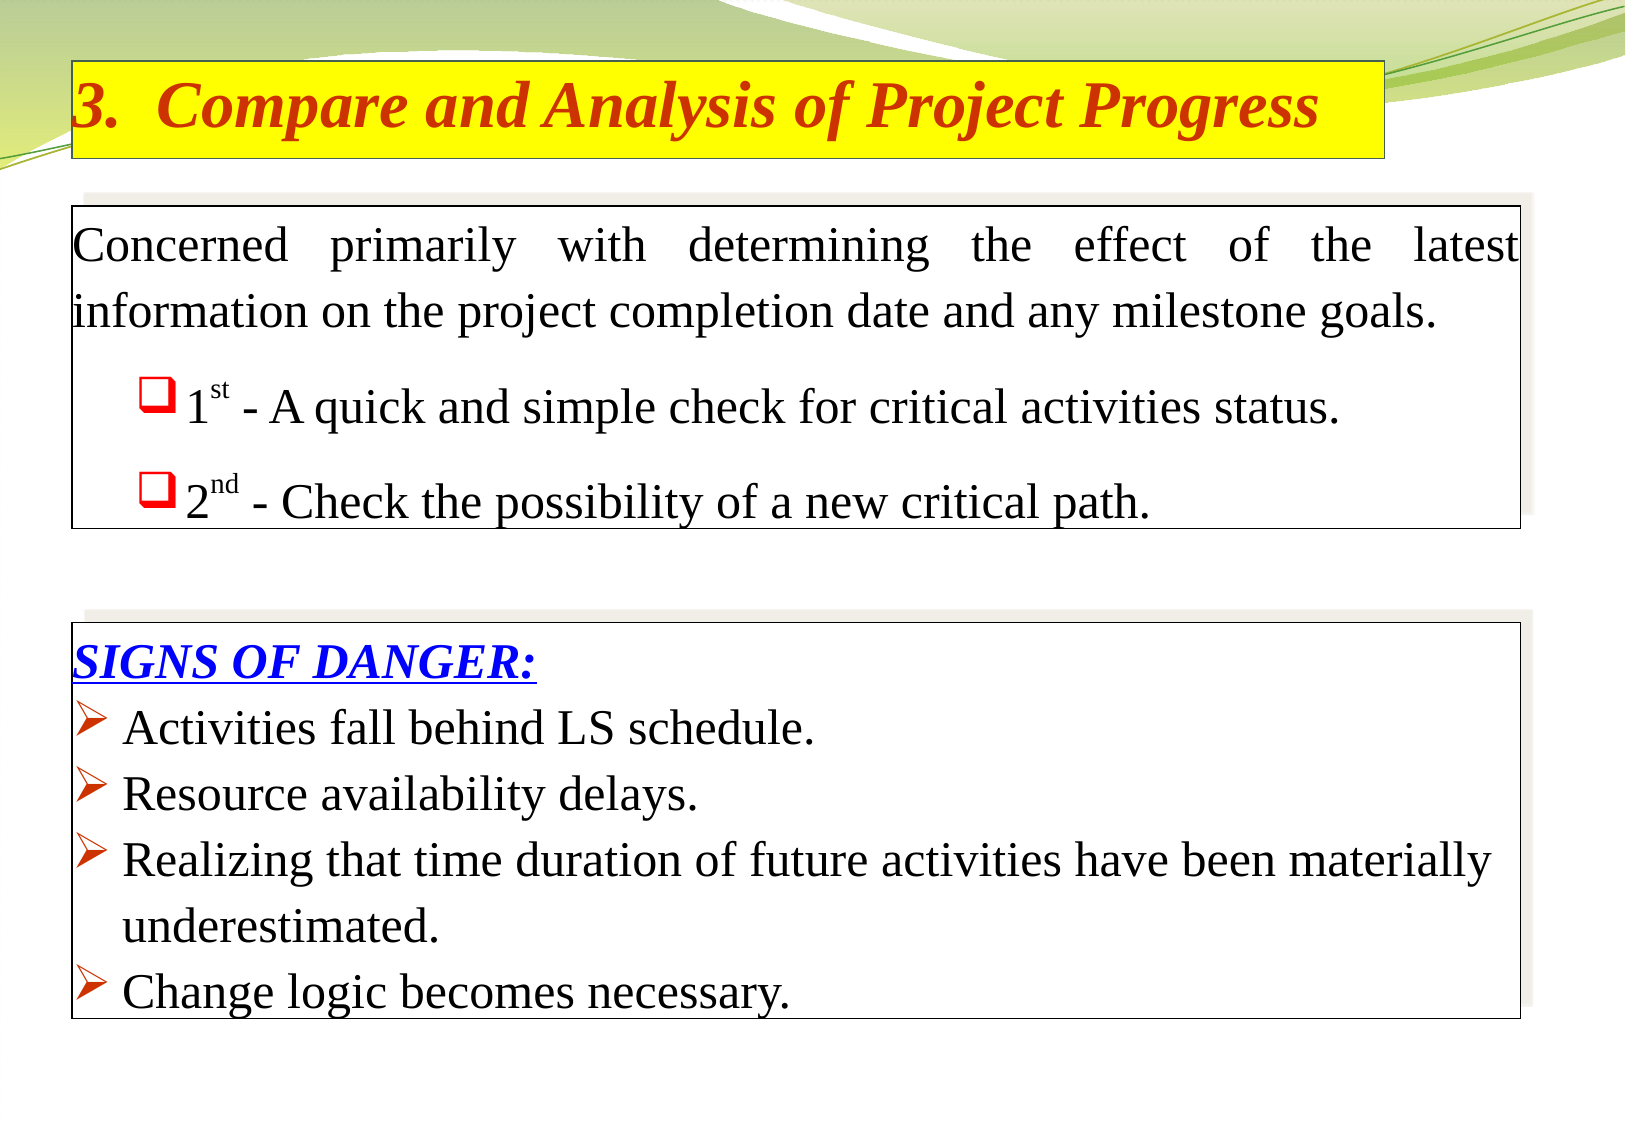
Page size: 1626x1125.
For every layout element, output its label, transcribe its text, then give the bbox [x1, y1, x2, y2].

text_box Compare and Analysis of Project Progress [72, 61, 1385, 159]
text_box SIGNS OF DANGER: Activities fall behind LS schedule. Resource availability delays. Realizing that time duration of future activities have been materially underestimated. Change logic becomes necessary. [72, 622, 1521, 1019]
text_box Concerned primarily with determining the effect of the latest information on the project completion date and any milestone goals. 1st - A quick and simple check for critical activities status. 2nd - Check the possibility of a new critical path. [72, 205, 1521, 529]
